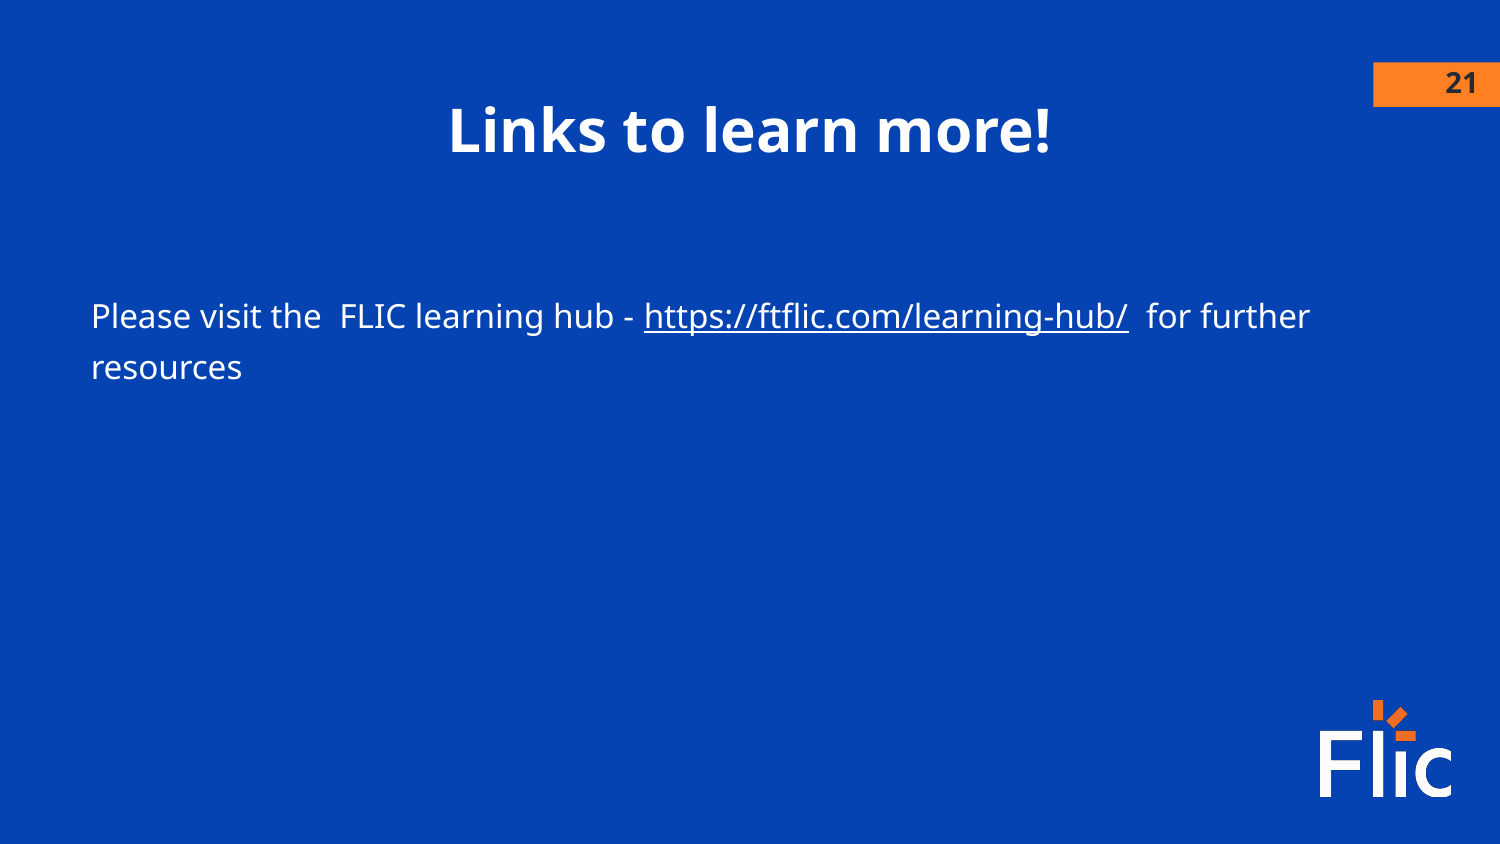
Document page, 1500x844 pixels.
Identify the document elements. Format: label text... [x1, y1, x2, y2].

slide_number ‹#› [1423, 66, 1500, 104]
text_box Links to learn more! [268, 66, 1231, 180]
picture [1320, 700, 1451, 797]
text_box Please visit the FLIC learning hub - https://ftflic.com/learning-hub/ for further resources [75, 187, 1409, 607]
